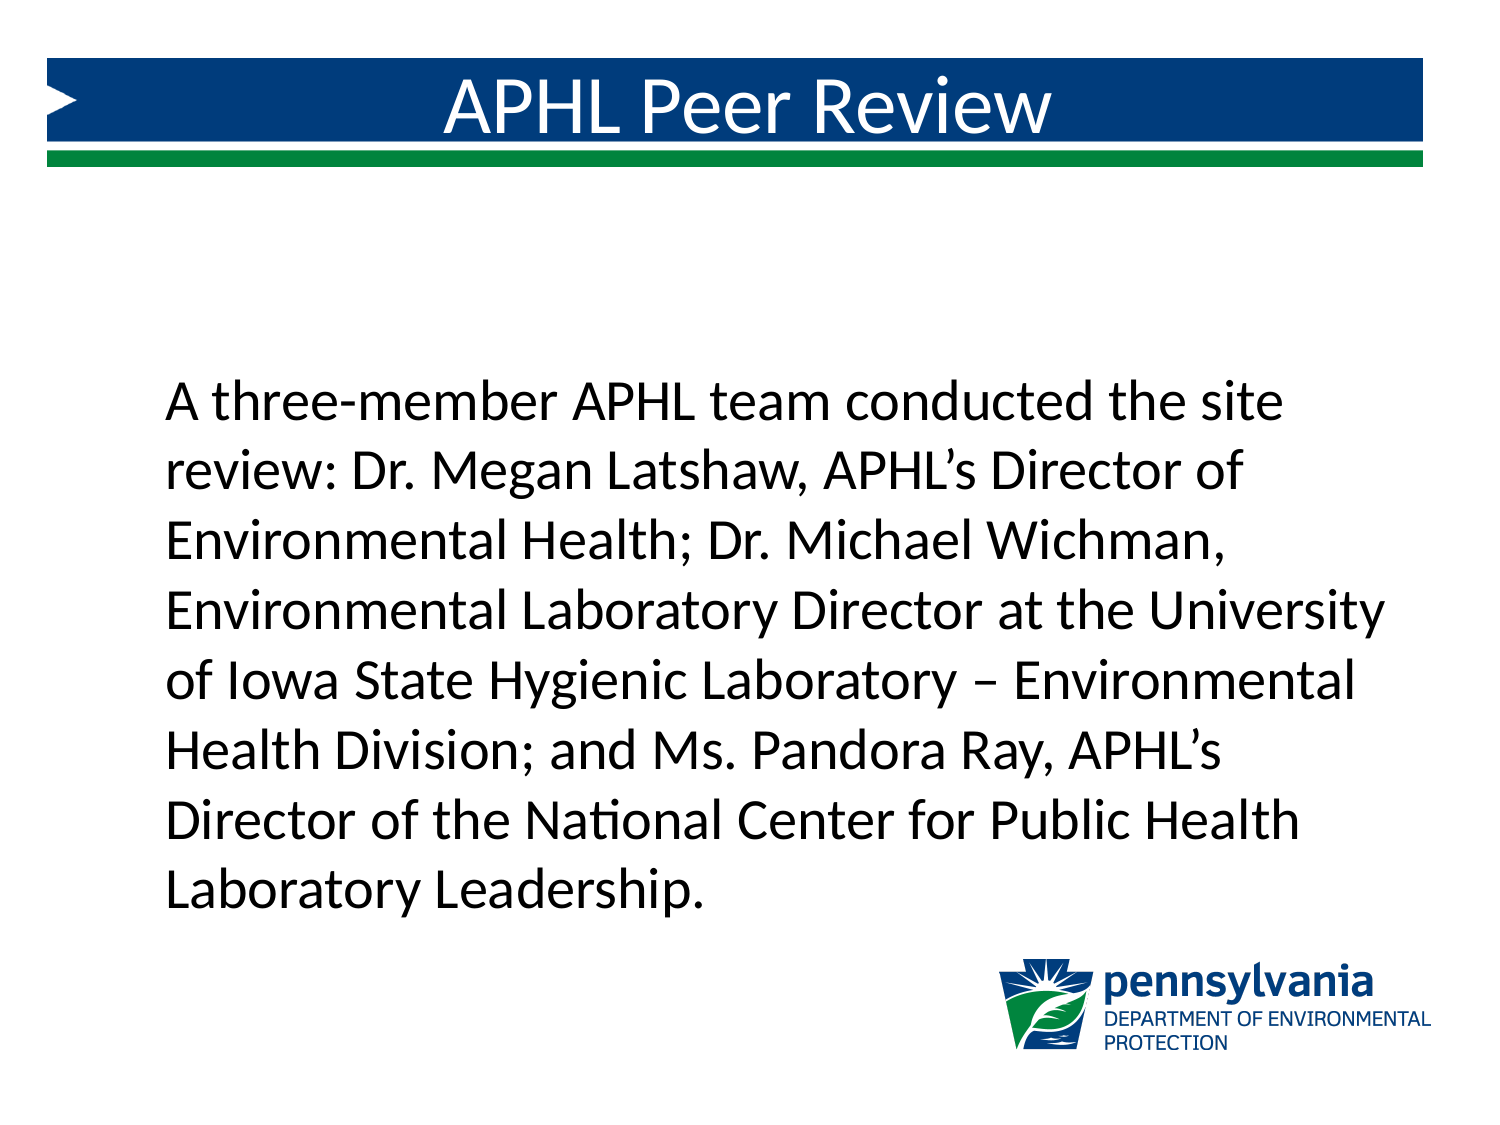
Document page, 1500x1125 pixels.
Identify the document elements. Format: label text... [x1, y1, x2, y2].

list A three-member APHL team conducted the site review: Dr. Megan Latshaw, APHL’s Director of Environmental Health; Dr. Michael Wichman, Environmental Laboratory Director at the University of Iowa State Hygienic Laboratory – Environmental Health Division; and Ms. Pandora Ray, APHL’s Director of the National Center for Public Health Laboratory Leadership. [75, 262, 1425, 1005]
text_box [47, 58, 1423, 167]
picture [999, 958, 1431, 1051]
